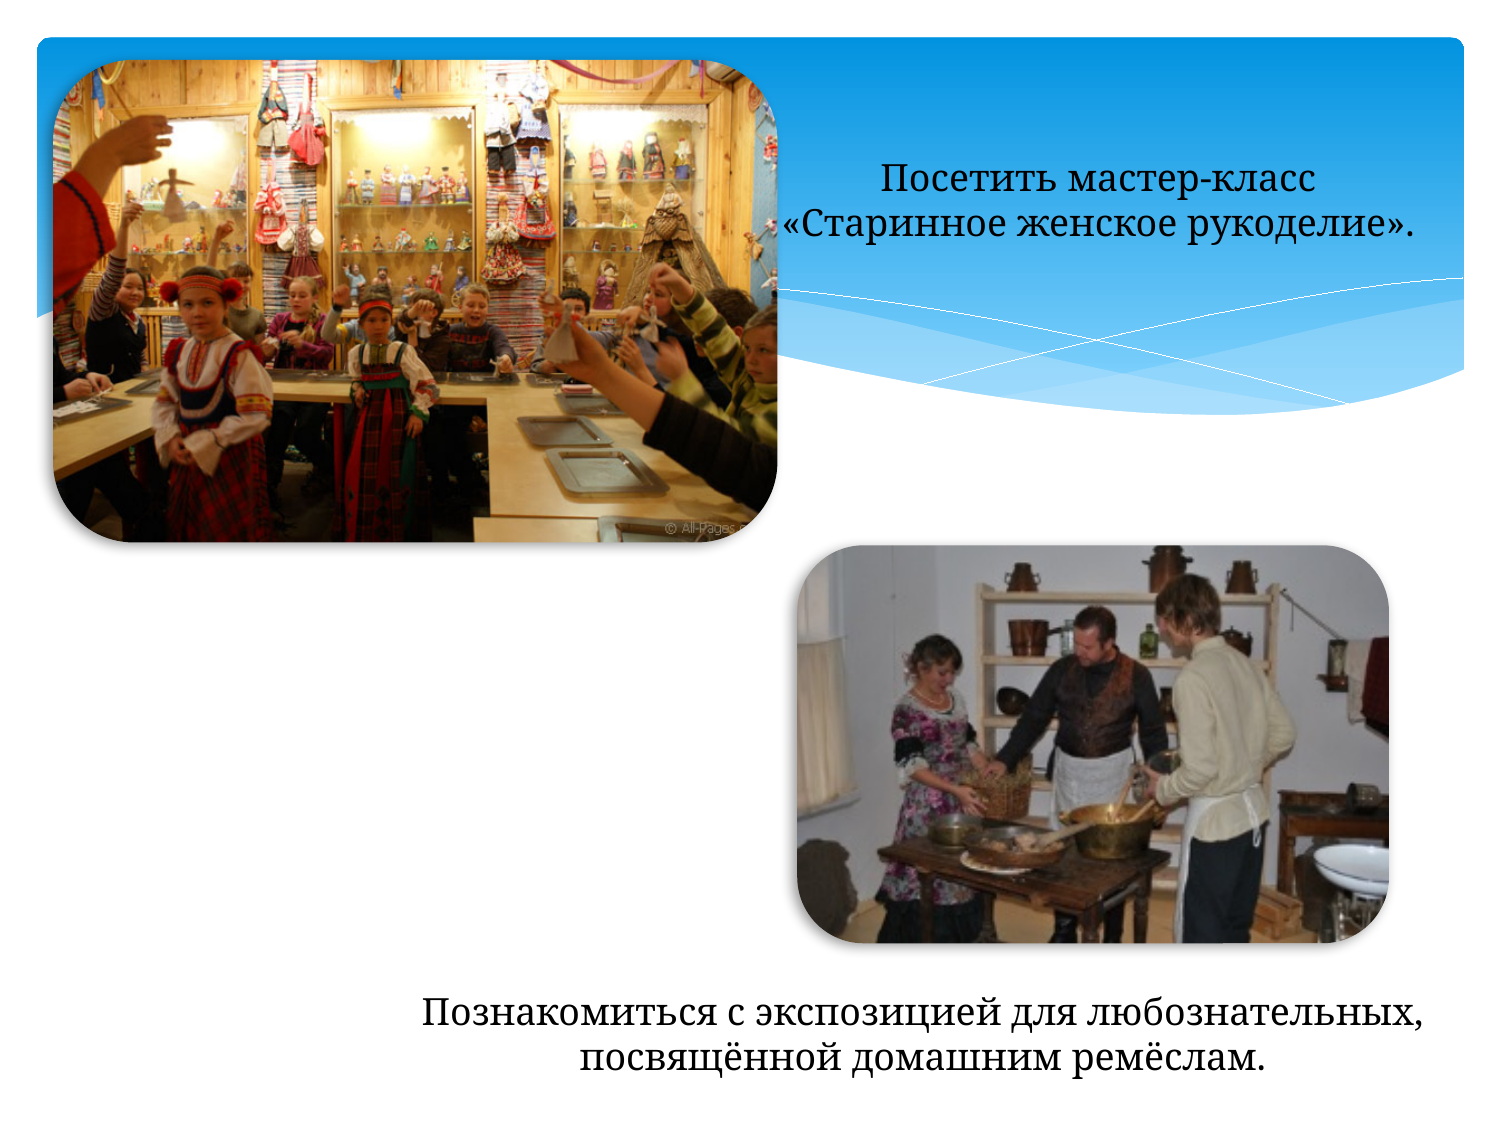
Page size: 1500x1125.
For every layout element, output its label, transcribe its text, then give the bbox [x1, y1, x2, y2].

picture [796, 545, 1390, 944]
text_box Познакомиться с экспозицией для любознательных, посвящённой домашним ремёслам. [406, 980, 1440, 1086]
picture [52, 60, 778, 543]
text_box Посетить мастер-класс «Старинное женское рукоделие». [784, 146, 1431, 252]
